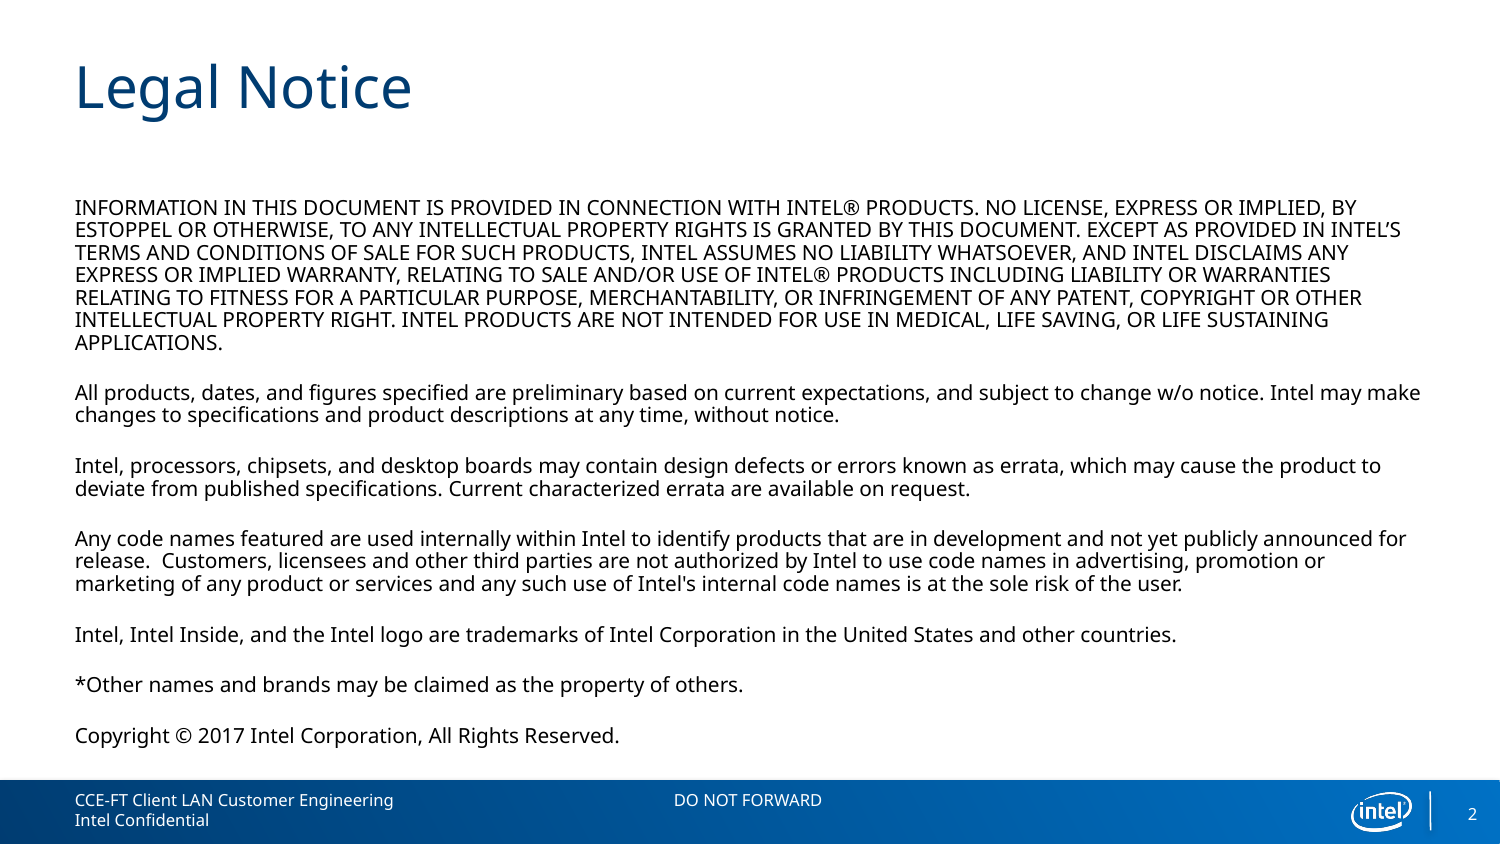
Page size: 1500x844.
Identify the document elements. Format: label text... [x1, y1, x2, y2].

list INFORMATION IN THIS DOCUMENT IS PROVIDED IN CONNECTION WITH INTEL® PRODUCTS. NO LICENSE, EXPRESS OR IMPLIED, BY ESTOPPEL OR OTHERWISE, TO ANY INTELLECTUAL PROPERTY RIGHTS IS GRANTED BY THIS DOCUMENT. EXCEPT AS PROVIDED IN INTEL’S TERMS AND CONDITIONS OF SALE FOR SUCH PRODUCTS, INTEL ASSUMES NO LIABILITY WHATSOEVER, AND INTEL DISCLAIMS ANY EXPRESS OR IMPLIED WARRANTY, RELATING TO SALE AND/OR USE OF INTEL® PRODUCTS INCLUDING LIABILITY OR WARRANTIES RELATING TO FITNESS FOR A PARTICULAR PURPOSE, MERCHANTABILITY, OR INFRINGEMENT OF ANY PATENT, COPYRIGHT OR OTHER INTELLECTUAL PROPERTY RIGHT. INTEL PRODUCTS ARE NOT INTENDED FOR USE IN MEDICAL, LIFE SAVING, OR LIFE SUSTAINING APPLICATIONS. All products, dates, and figures specified are preliminary based on current expectations, and subject to change w/o notice. Intel may make changes to specifications and product descriptions at any time, without notice. Intel, processors, chipsets, and desktop boards may contain design defects or errors known as errata, which may cause the product to deviate from published specifications. Current characterized errata are available on request. Any code names featured are used internally within Intel to identify products that are in development and not yet publicly announced for release. Customers, licensees and other third parties are not authorized by Intel to use code names in advertising, promotion or marketing of any product or services and any such use of Intel's internal code names is at the sole risk of the user. Intel, Intel Inside, and the Intel logo are trademarks of Intel Corporation in the United States and other countries. *Other names and brands may be claimed as the property of others. Copyright © 2017 Intel Corporation, All Rights Reserved. [74, 197, 1425, 760]
title Legal Notice [74, 50, 1425, 194]
slide_number 2 [1127, 791, 1478, 837]
